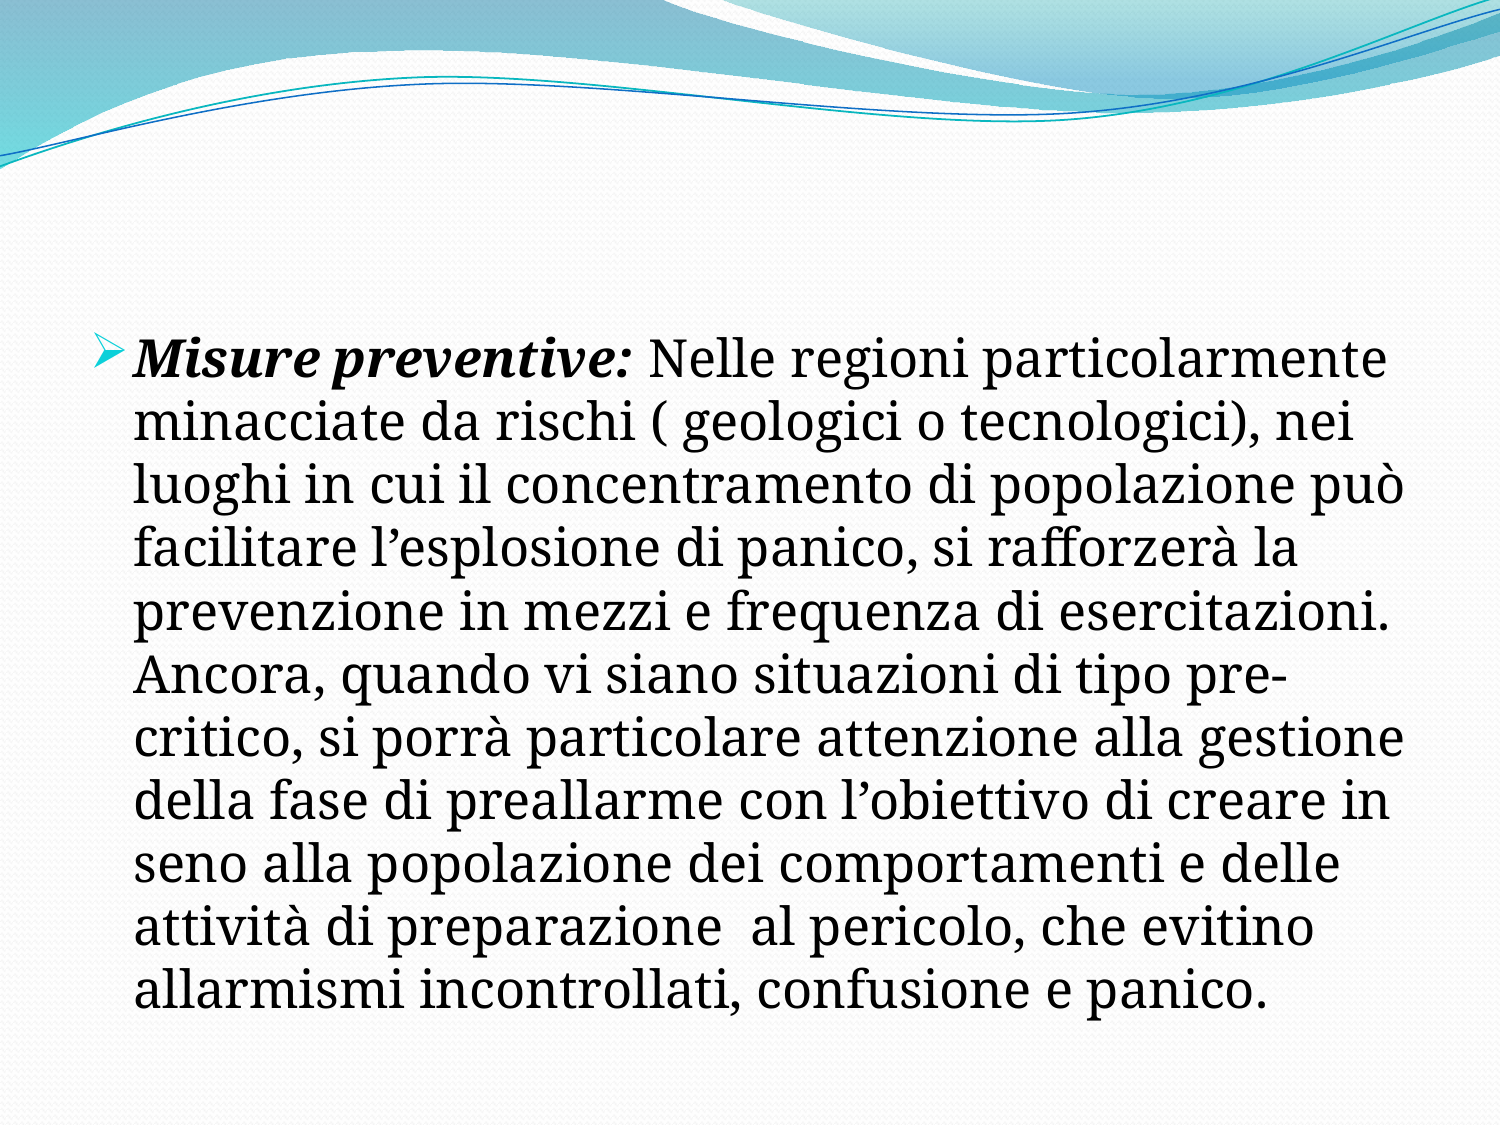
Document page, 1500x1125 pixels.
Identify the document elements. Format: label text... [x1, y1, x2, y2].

list Misure preventive: Nelle regioni particolarmente minacciate da rischi ( geologici o tecnologici), nei luoghi in cui il concentramento di popolazione può facilitare l’esplosione di panico, si rafforzerà la prevenzione in mezzi e frequenza di esercitazioni. Ancora, quando vi siano situazioni di tipo pre-critico, si porrà particolare attenzione alla gestione della fase di preallarme con l’obiettivo di creare in seno alla popolazione dei comportamenti e delle attività di preparazione al pericolo, che evitino allarmismi incontrollati, confusione e panico. [75, 317, 1425, 1038]
